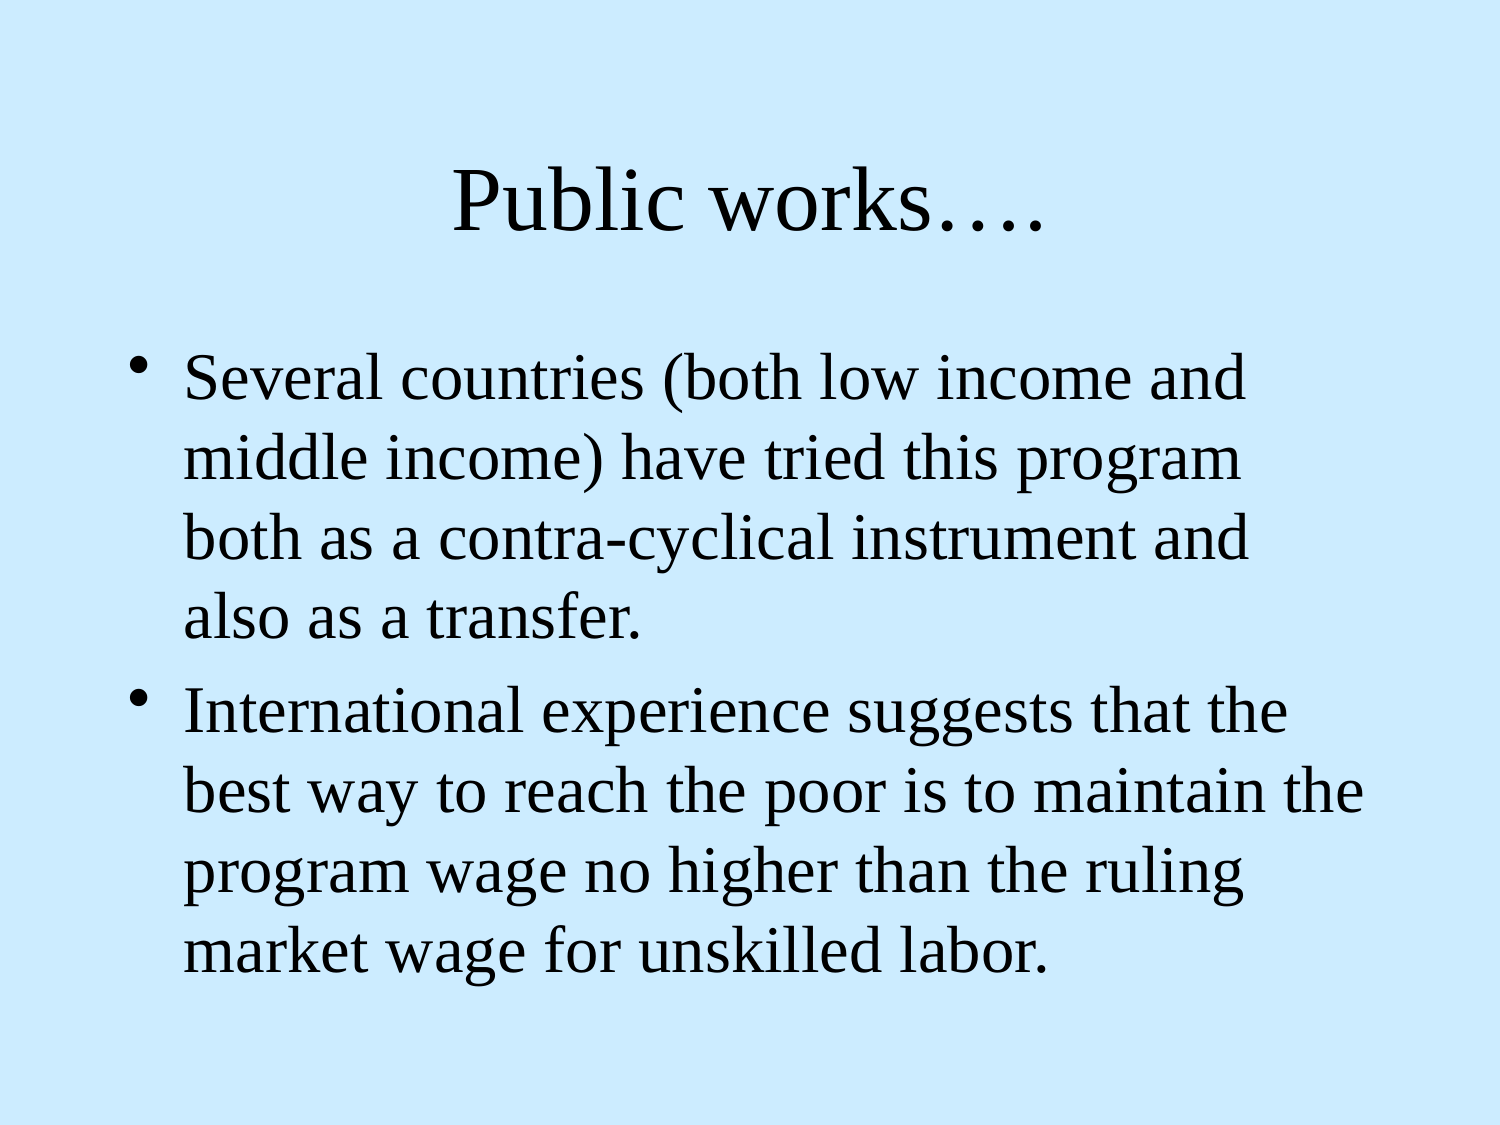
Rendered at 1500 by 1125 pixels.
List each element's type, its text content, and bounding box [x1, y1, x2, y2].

title Public works…. [112, 99, 1388, 288]
list Several countries (both low income and middle income) have tried this program both as a contra-cyclical instrument and also as a transfer. International experience suggests that the best way to reach the poor is to maintain the program wage no higher than the ruling market wage for unskilled labor. [112, 324, 1388, 1001]
